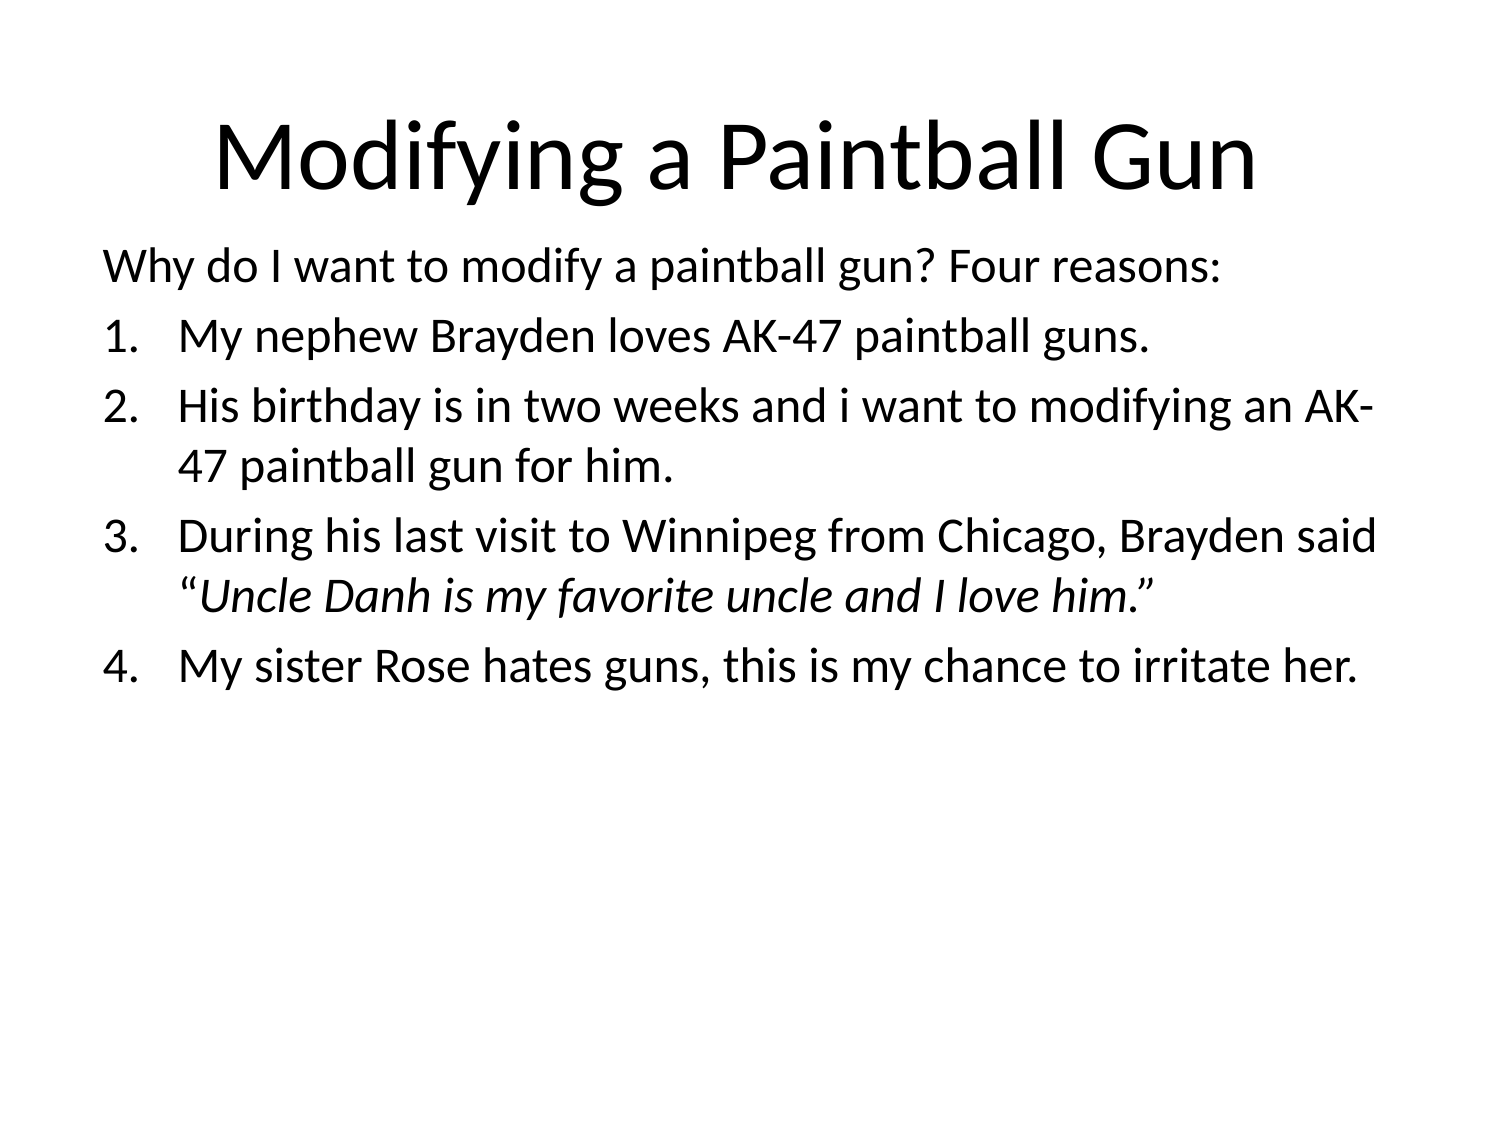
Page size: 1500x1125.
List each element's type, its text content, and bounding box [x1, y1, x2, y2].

subtitle Why do I want to modify a paintball gun? Four reasons: My nephew Brayden loves AK-47 paintball guns. His birthday is in two weeks and i want to modifying an AK-47 paintball gun for him. During his last visit to Winnipeg from Chicago, Brayden said “Uncle Danh is my favorite uncle and I love him.” My sister Rose hates guns, this is my chance to irritate her. [87, 224, 1425, 1050]
title Modifying a Paintball Gun [99, 62, 1375, 224]
